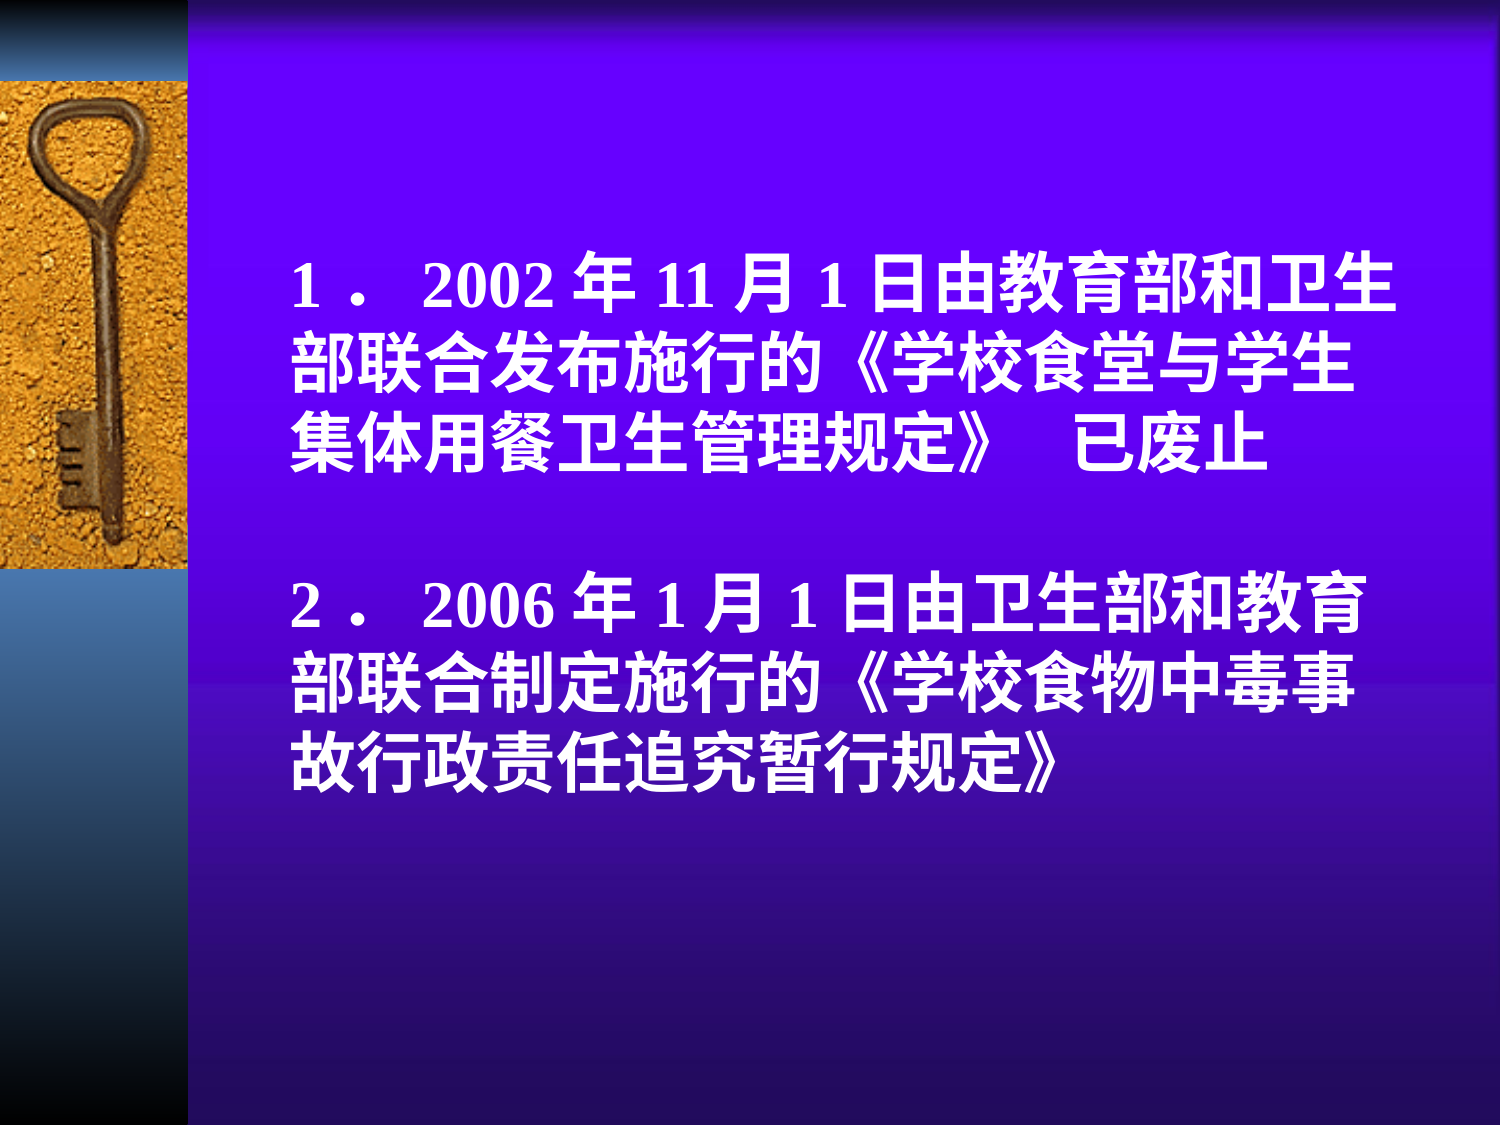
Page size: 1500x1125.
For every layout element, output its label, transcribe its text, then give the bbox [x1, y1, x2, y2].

text_box 1．2002年11月1日由教育部和卫生部联合发布施行的《学校食堂与学生集体用餐卫生管理规定》 已废止 2．2006年1月1日由卫生部和教育部联合制定施行的《学校食物中毒事故行政责任追究暂行规定》 [274, 113, 1424, 968]
picture [0, 0, 1500, 1125]
